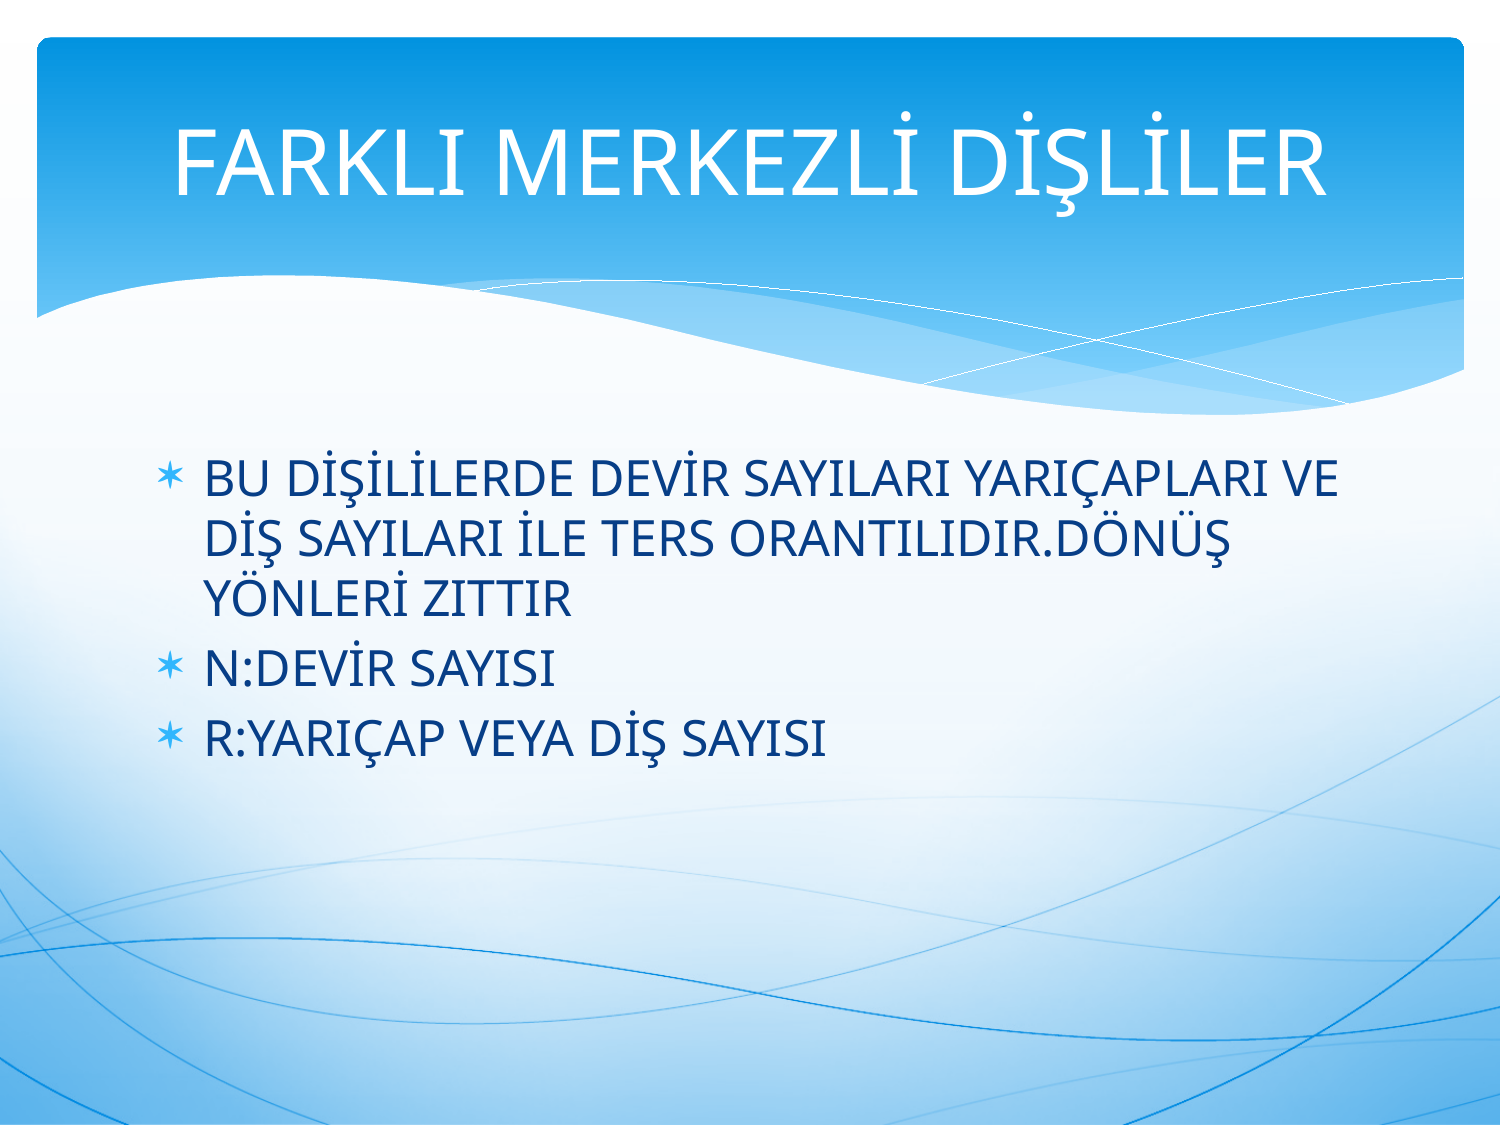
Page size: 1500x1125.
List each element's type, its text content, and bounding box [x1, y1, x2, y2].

list BU DİŞİLİLERDE DEVİR SAYILARI YARIÇAPLARI VE DİŞ SAYILARI İLE TERS ORANTILIDIR.DÖNÜŞ YÖNLERİ ZITTIR N:DEVİR SAYISI R:YARIÇAP VEYA DİŞ SAYISI [143, 438, 1359, 1005]
title FARKLI MERKEZLİ DİŞLİLER [75, 55, 1425, 261]
